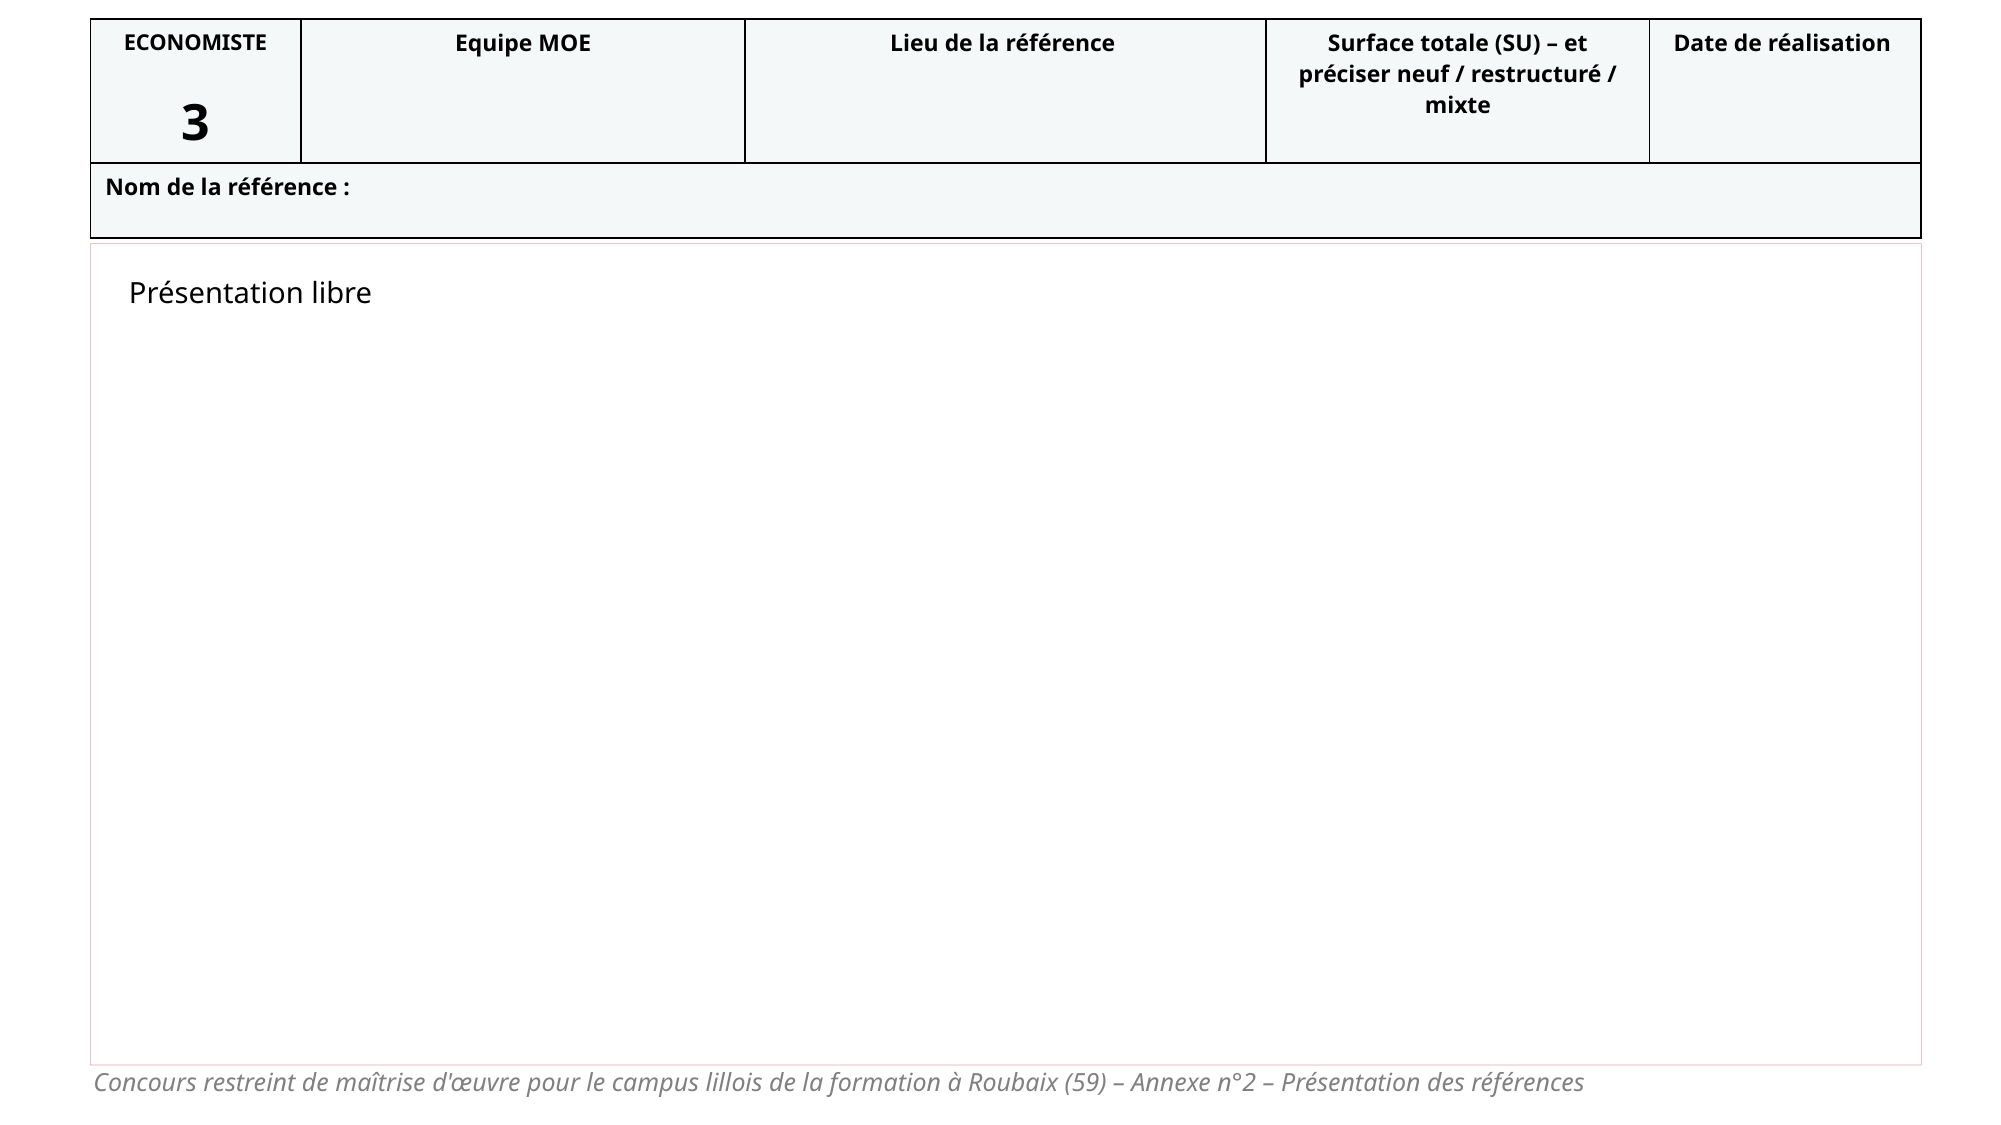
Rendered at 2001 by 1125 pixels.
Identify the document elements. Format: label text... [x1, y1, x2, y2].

table_header Lieu de la référence [746, 20, 1265, 162]
table_header Date de réalisation [1650, 20, 1920, 162]
table_header Surface totale (SU) – et préciser neuf / restructuré / mixte [1267, 20, 1649, 162]
table_header ECONOMISTE 3 [91, 20, 300, 162]
text_box [88, 241, 1923, 1067]
table_header Equipe MOE [302, 20, 744, 162]
table_cell Nom de la référence : [91, 164, 1920, 237]
text_box Présentation libre [114, 267, 1449, 447]
